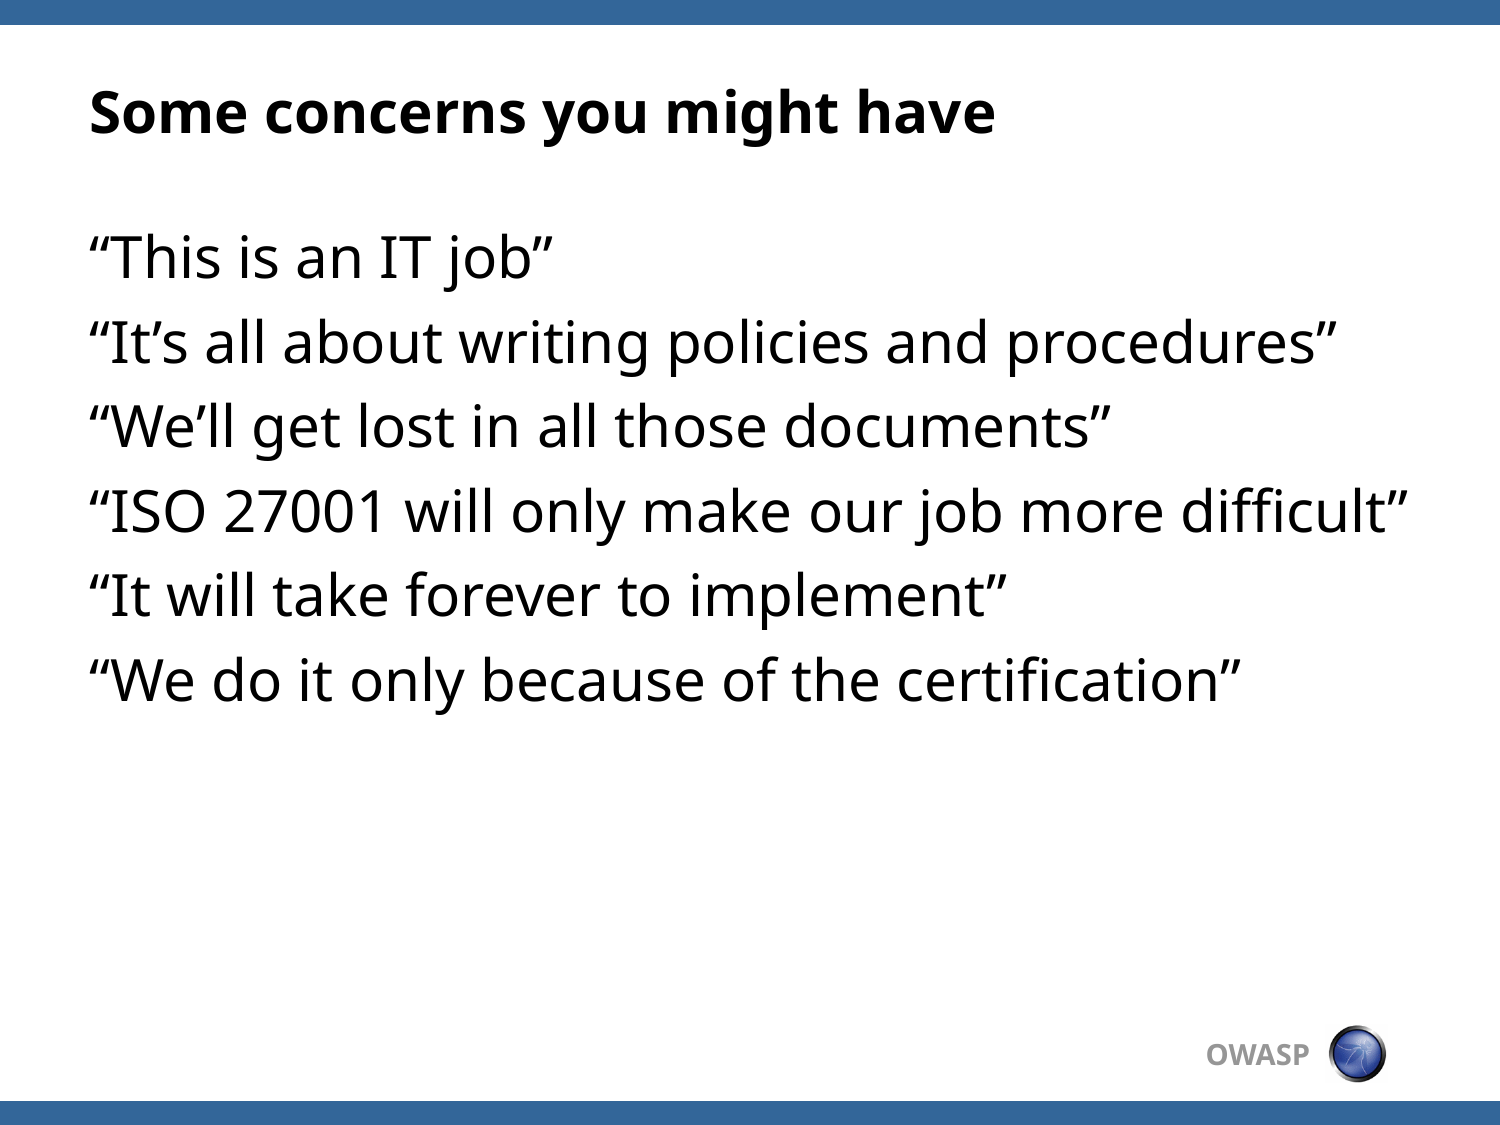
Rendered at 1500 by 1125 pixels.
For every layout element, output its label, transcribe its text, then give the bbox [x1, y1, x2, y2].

list “This is an IT job” “It’s all about writing policies and procedures” “We’ll get lost in all those documents” “ISO 27001 will only make our job more difficult” “It will take forever to implement” “We do it only because of the certification” [75, 212, 1425, 1005]
picture [1325, 1024, 1388, 1083]
title Some concerns you might have [75, 32, 1425, 188]
